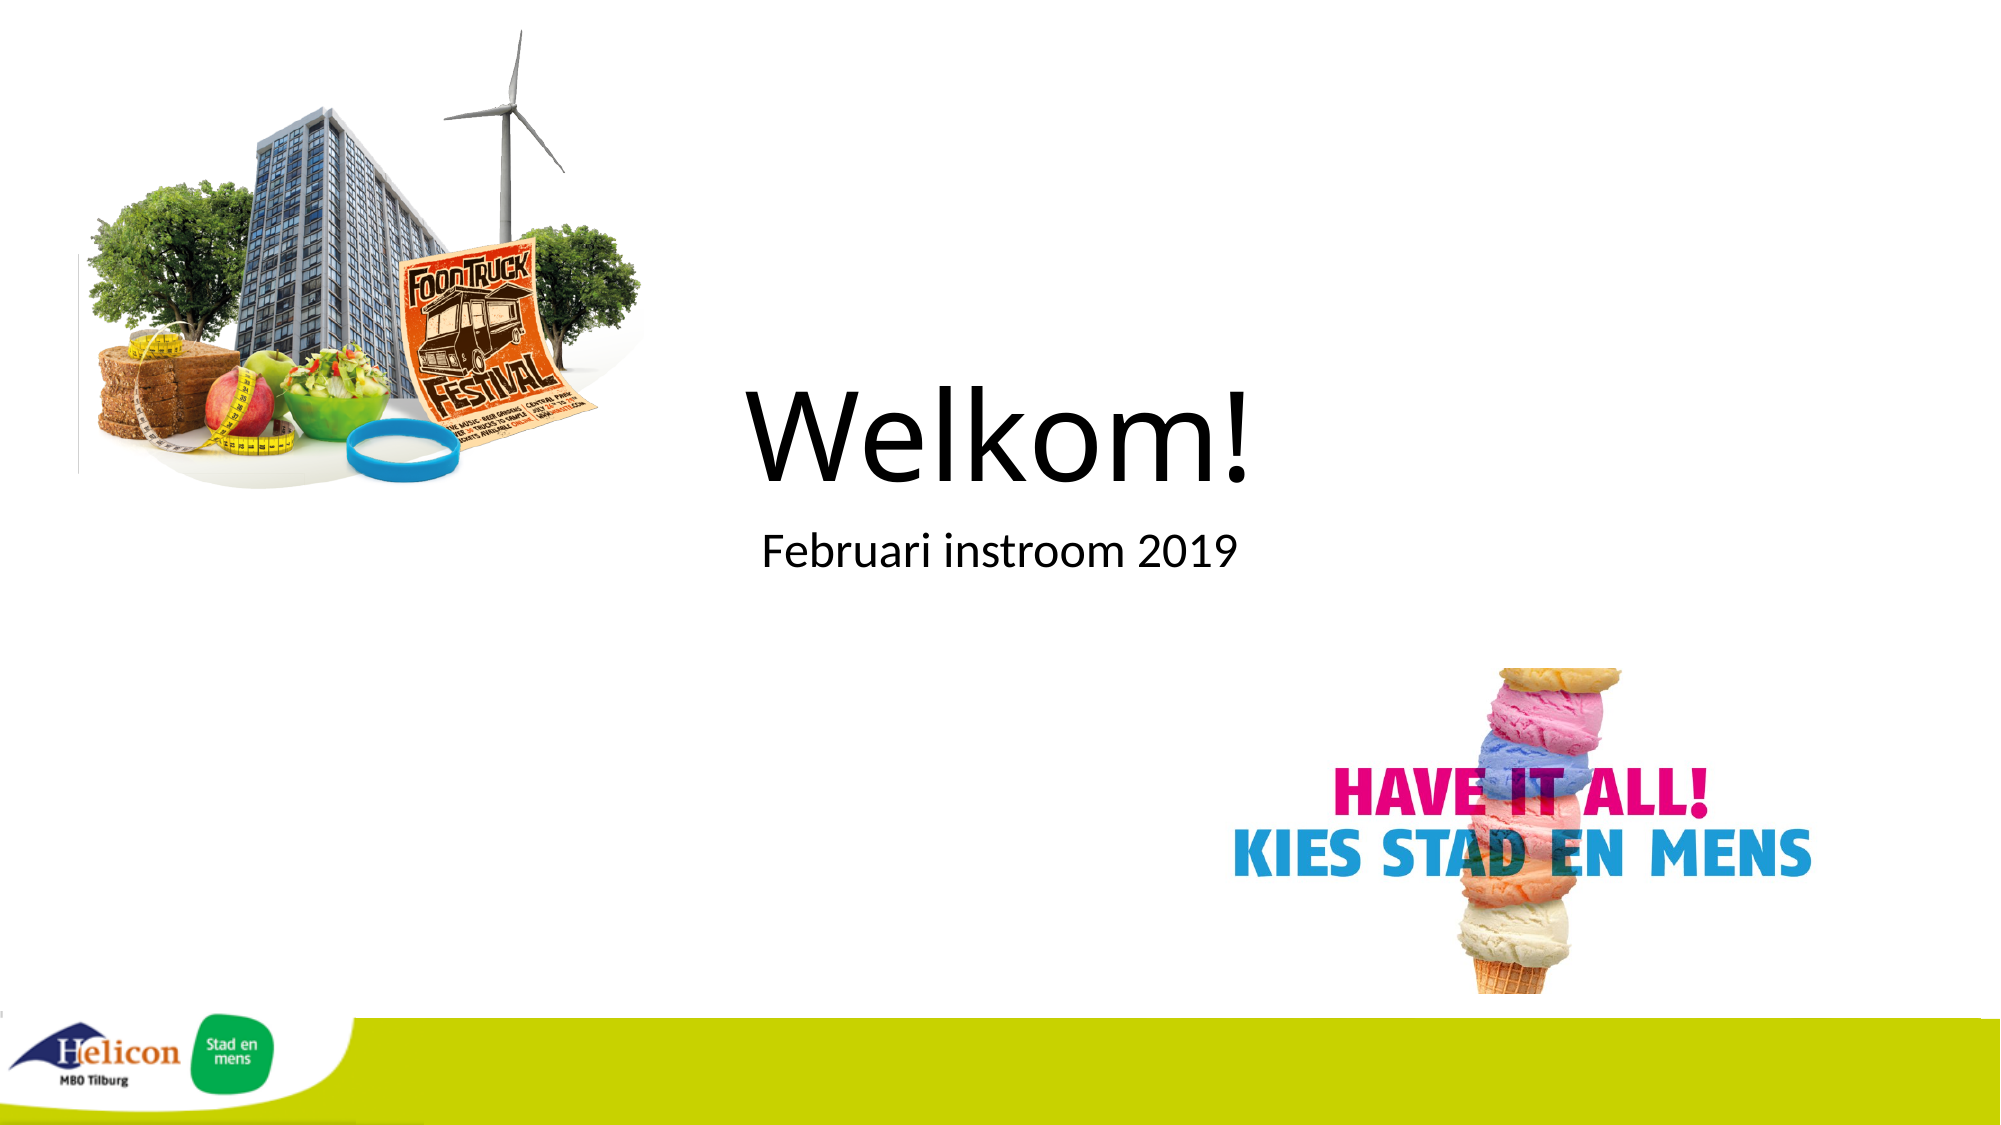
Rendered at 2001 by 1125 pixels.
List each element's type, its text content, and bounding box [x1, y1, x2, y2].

picture [0, 1011, 424, 1125]
picture [68, 24, 644, 491]
subtitle Februari instroom 2019 [249, 516, 1751, 789]
picture [1062, 668, 1980, 994]
title Welkom! [249, 124, 1751, 516]
